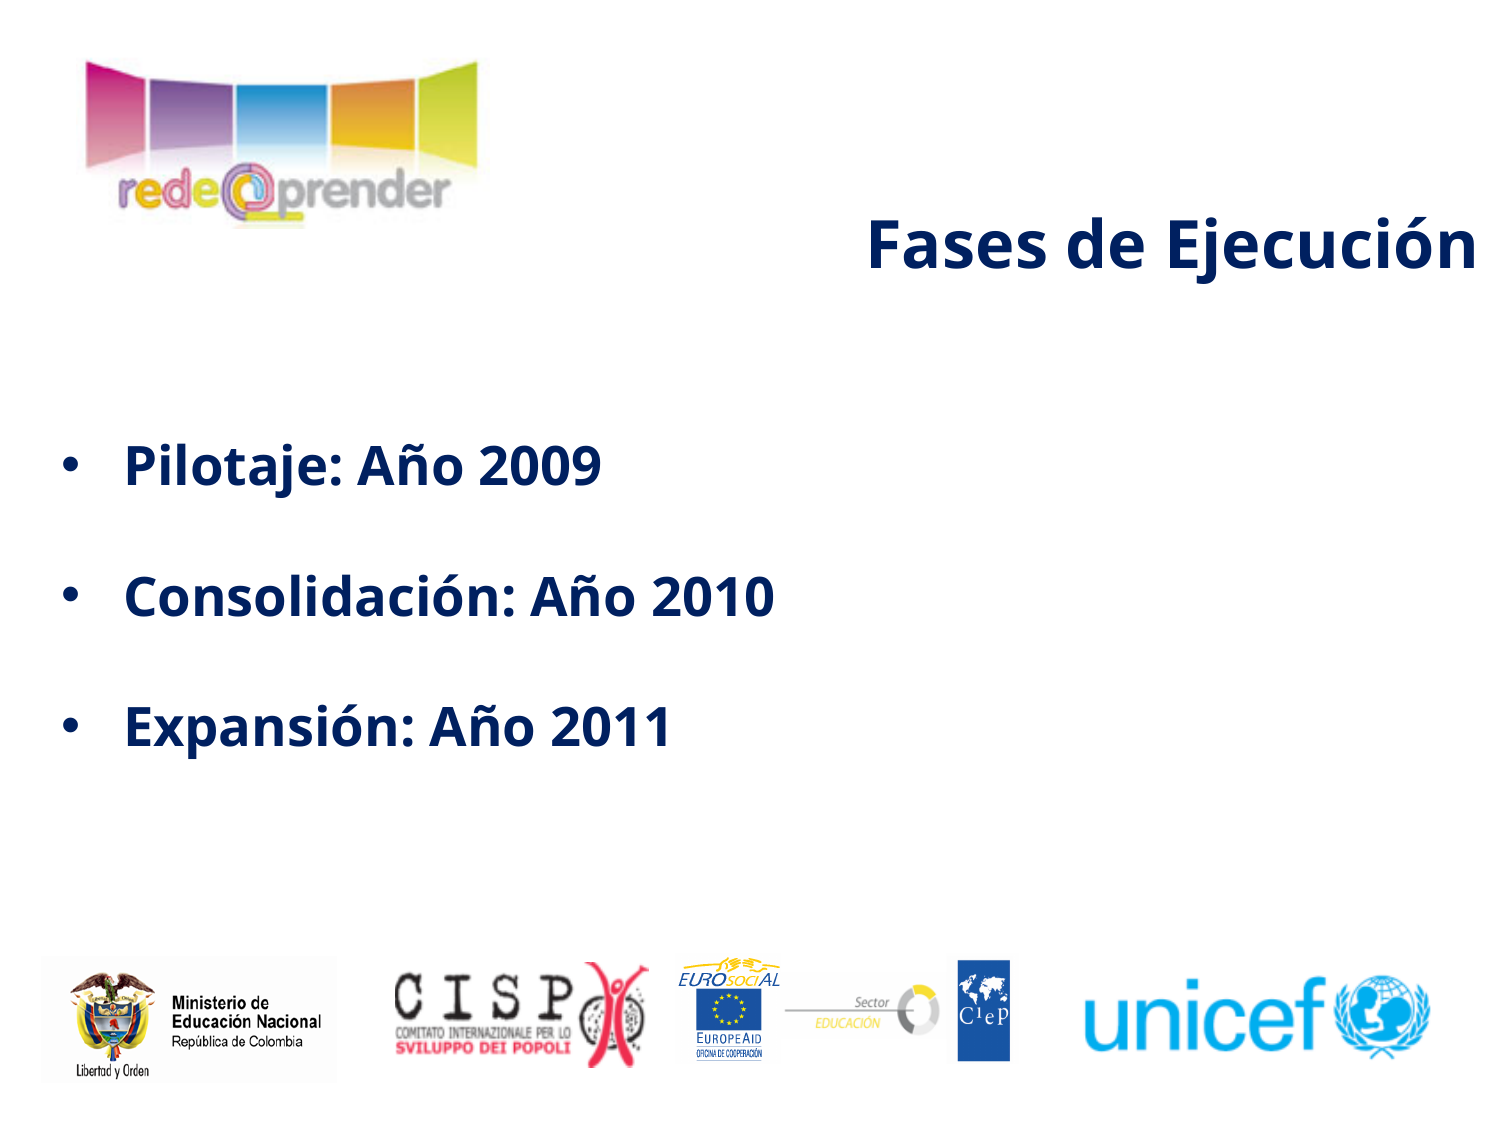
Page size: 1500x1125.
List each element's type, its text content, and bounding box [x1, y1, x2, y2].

picture [1080, 965, 1432, 1064]
picture [41, 956, 337, 1083]
text_box Fases de Ejecución [820, 194, 1495, 290]
picture [76, 42, 491, 230]
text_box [395, 952, 1022, 1068]
text_box Pilotaje: Año 2009 Consolidación: Año 2010 Expansión: Año 2011 [46, 337, 1442, 941]
